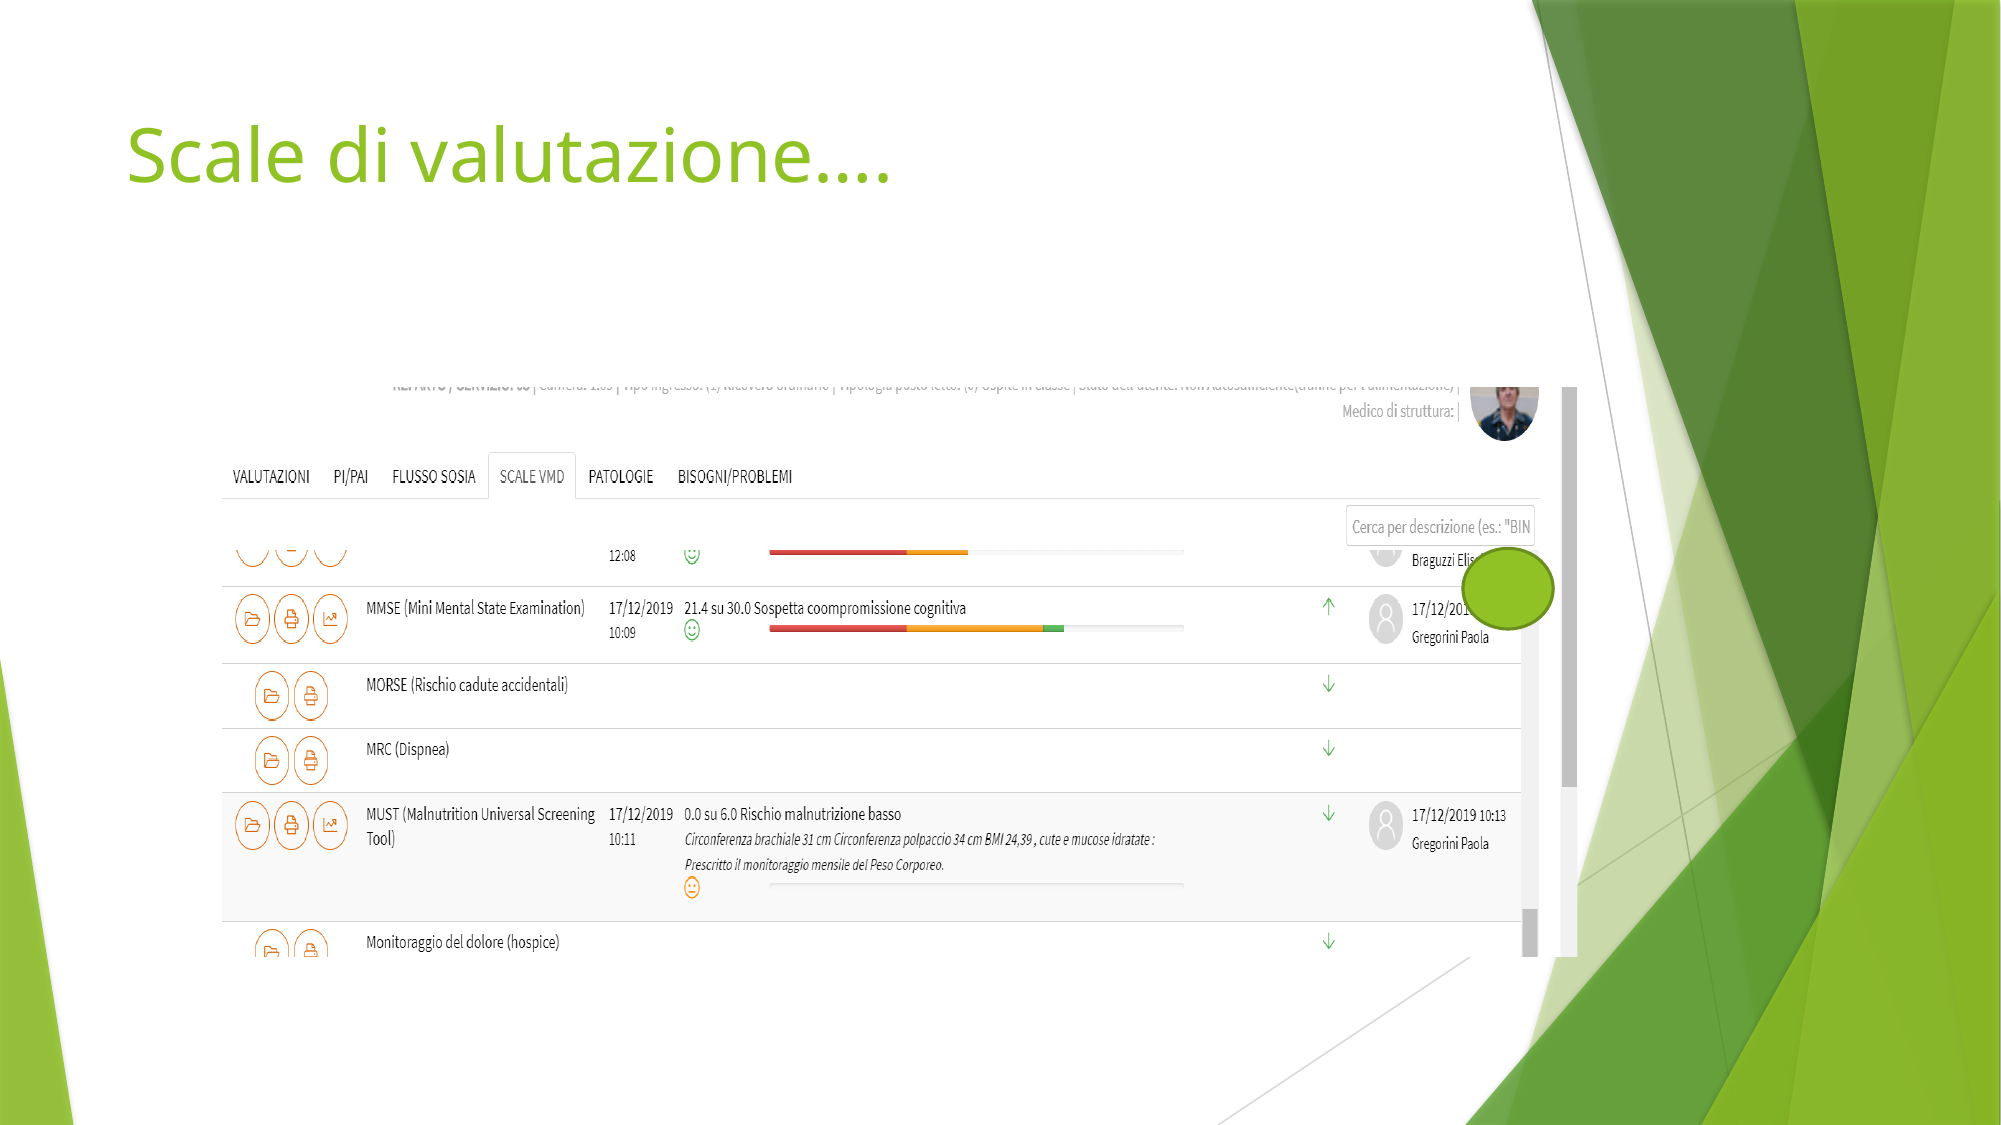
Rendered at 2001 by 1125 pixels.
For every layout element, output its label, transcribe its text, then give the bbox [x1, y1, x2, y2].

title Scale di valutazione…. [111, 99, 1522, 317]
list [199, 386, 1578, 957]
